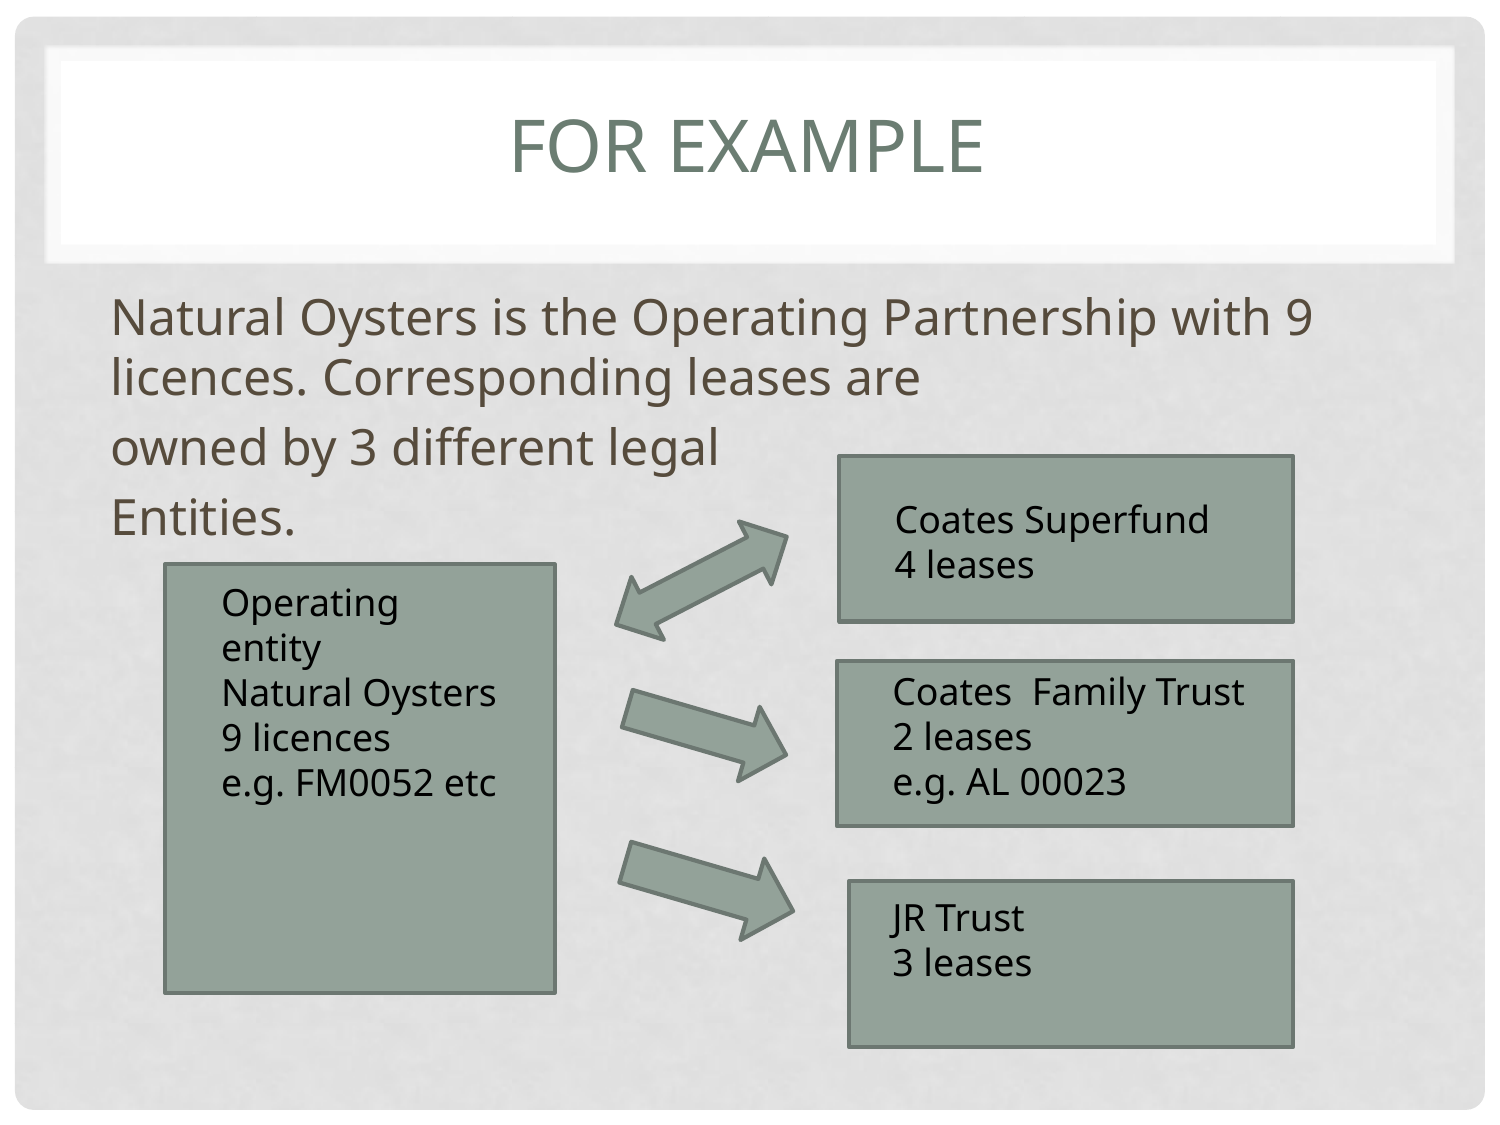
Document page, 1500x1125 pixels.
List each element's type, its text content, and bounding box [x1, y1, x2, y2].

text_box [617, 839, 796, 942]
text_box JR Trust 3 leases [877, 886, 1294, 992]
text_box Coates Family Trust 2 leases e.g. AL 00023 [877, 660, 1294, 811]
text_box Coates Superfund 4 leases [879, 488, 1294, 639]
text_box Operating entity Natural Oysters 9 licences e.g. FM0052 etc [206, 571, 514, 812]
list Natural Oysters is the Operating Partnership with 9 licences. Corresponding leases are owned by 3 different legal Entities. [76, 278, 1427, 1016]
text_box [614, 519, 789, 642]
text_box [835, 659, 1295, 828]
text_box [837, 454, 1295, 624]
text_box [163, 562, 557, 995]
text_box [619, 687, 789, 784]
text_box [847, 879, 1295, 1049]
title For example [69, 66, 1425, 220]
